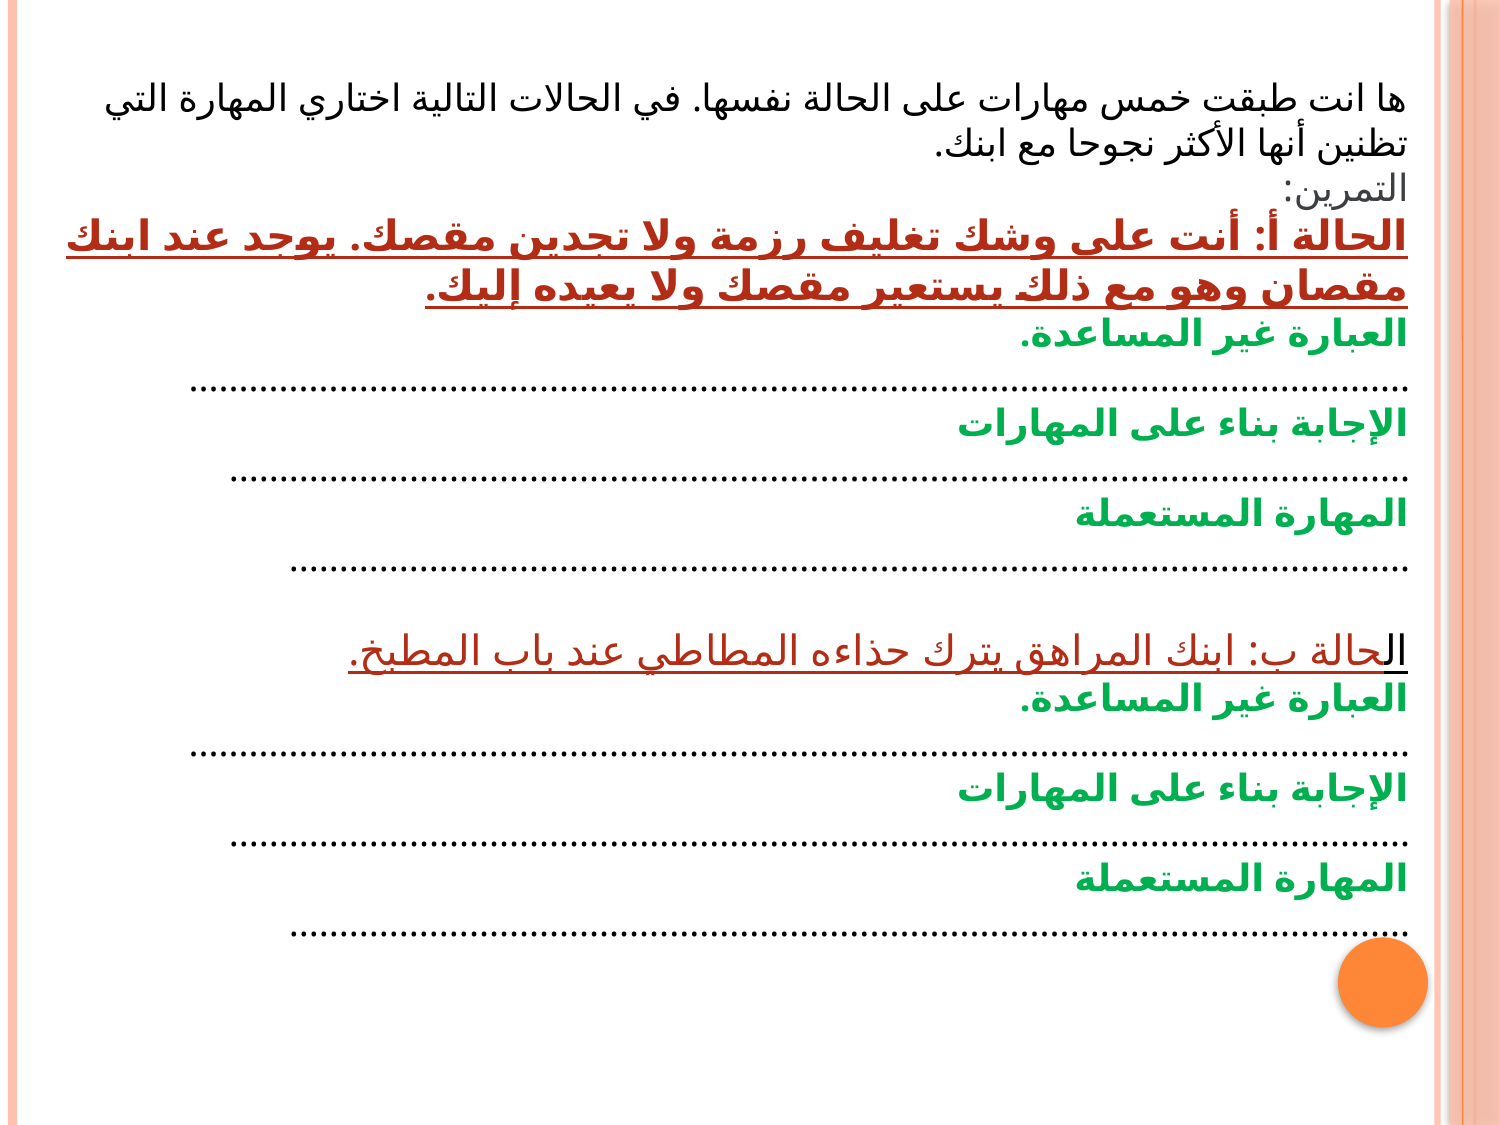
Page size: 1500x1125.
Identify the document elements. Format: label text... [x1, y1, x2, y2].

text_box ها انت طبقت خمس مهارات على الحالة نفسها. في الحالات التالية اختاري المهارة التي تظنين أنها الأكثر نجوحا مع ابنك. التمرين: الحالة أ: أنت على وشك تغليف رزمة ولا تجدين مقصك. يوجد عند ابنك مقصان وهو مع ذلك يستعير مقصك ولا يعيده إليك. العبارة غير المساعدة. .......................................................................................................................... الإجابة بناء على المهارات ...................................................................................................................... المهارة المستعملة ................................................................................................................ الحالة ب: ابنك المراهق يترك حذاءه المطاطي عند باب المطبخ. العبارة غير المساعدة. .......................................................................................................................... الإجابة بناء على المهارات ...................................................................................................................... المهارة المستعملة ................................................................................................................ [41, 66, 1424, 997]
